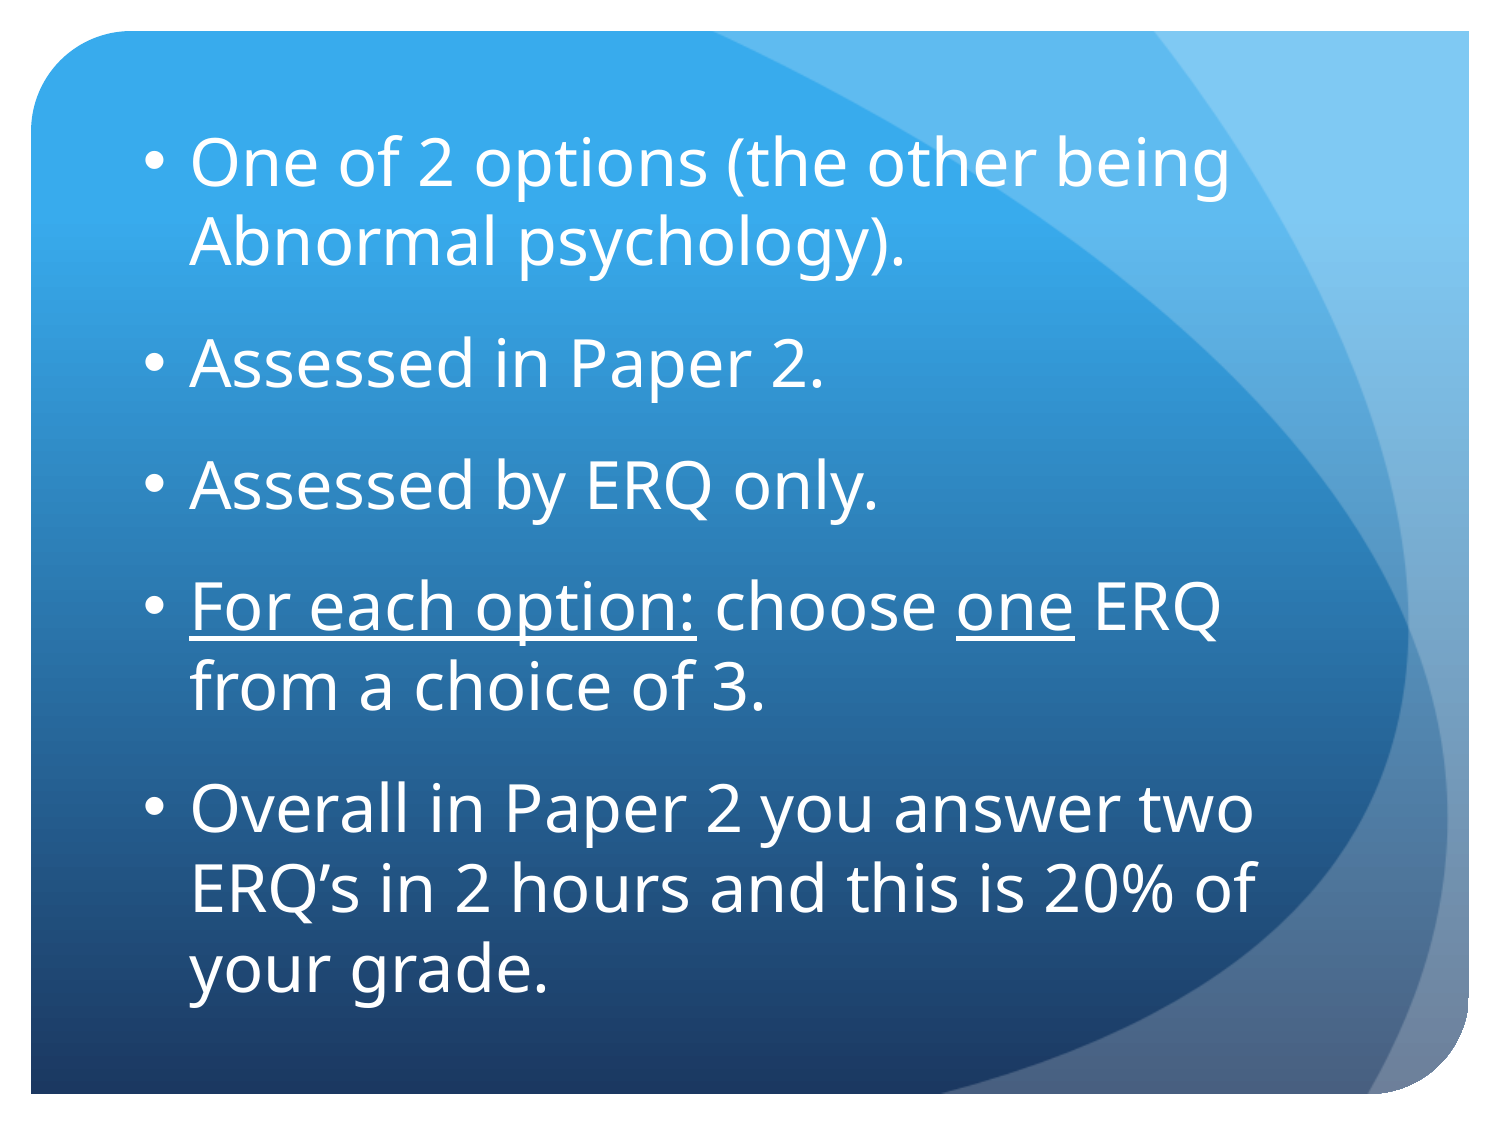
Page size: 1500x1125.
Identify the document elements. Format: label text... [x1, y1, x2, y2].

picture [24, 30, 1473, 1094]
list One of 2 options (the other being Abnormal psychology). Assessed in Paper 2. Assessed by ERQ only. For each option: choose one ERQ from a choice of 3. Overall in Paper 2 you answer two ERQ’s in 2 hours and this is 20% of your grade. [127, 111, 1372, 1014]
